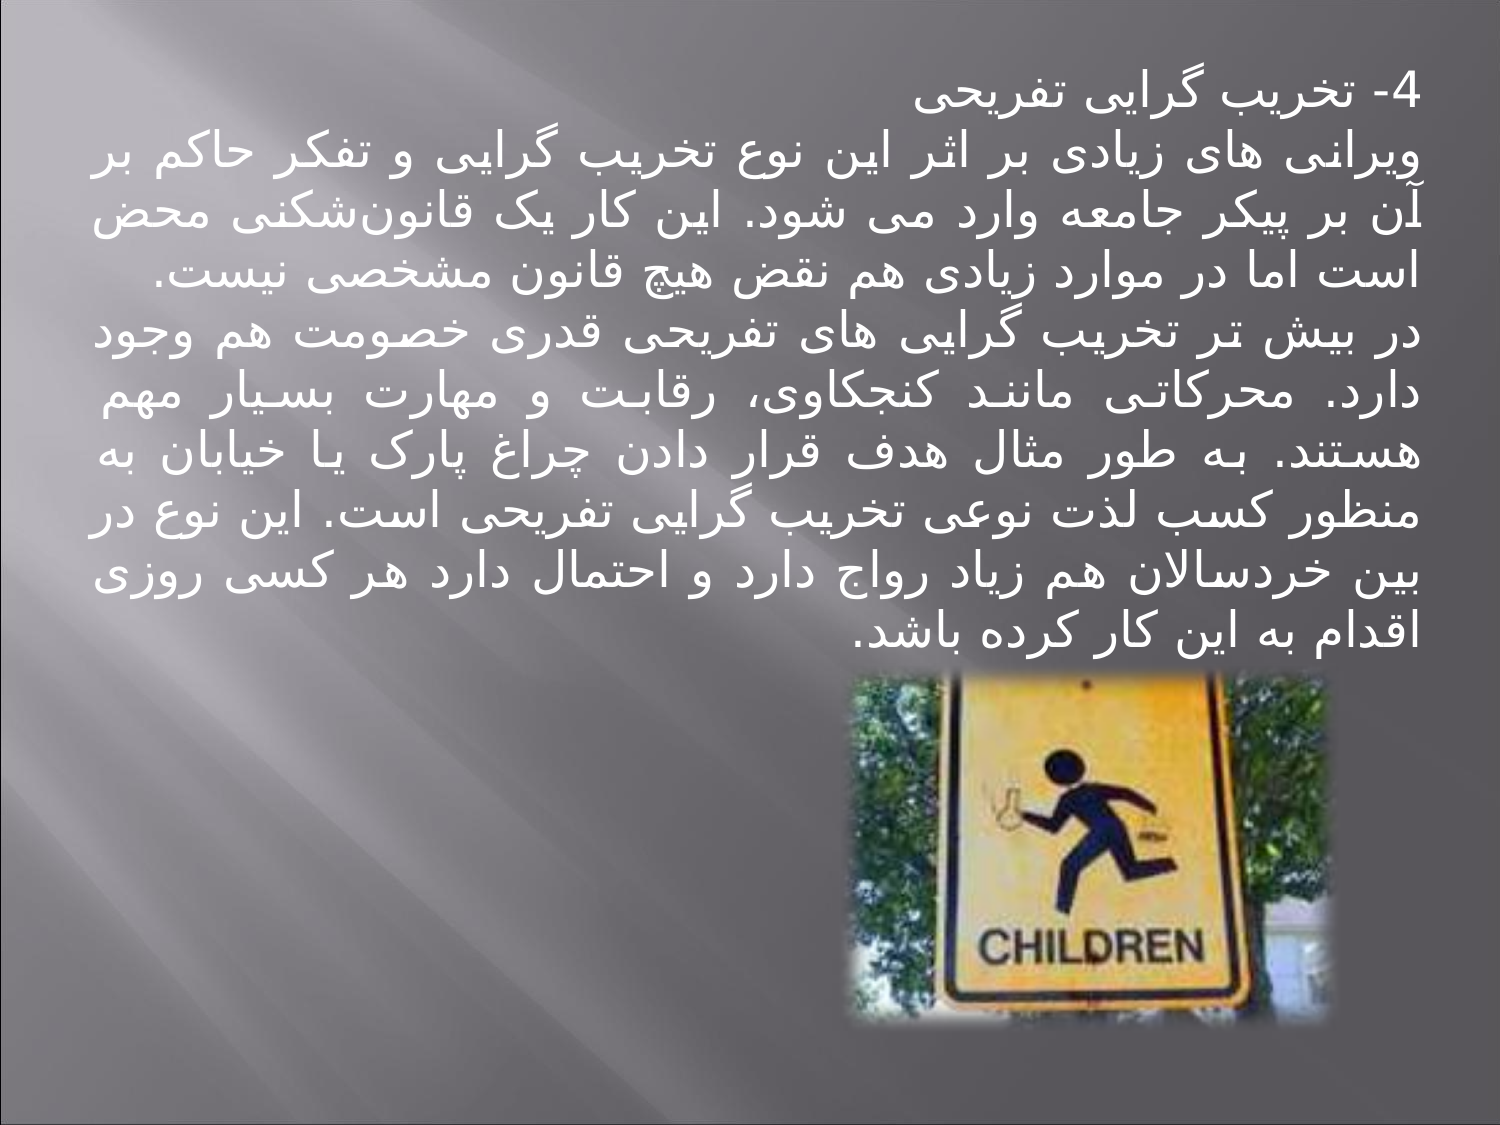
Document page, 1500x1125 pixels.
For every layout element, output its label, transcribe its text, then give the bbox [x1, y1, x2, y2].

text_box 4- تخریب گرایی تفریحی ویرانی های زیادی بر اثر این نوع تخریب گرایی و تفکر حاکم بر آن بر پیکر جامعه وارد می شود. این کار یک قانون‌شکنی محض است اما در موارد زیادی هم نقض هیچ قانون مشخصی نیست. در بیش تر تخریب گرایی های تفریحی قدری خصومت هم وجود دارد. محرکاتی مانند کنجکاوی، رقابت و مهارت بسیار مهم هستند. به طور مثال هدف قرار دادن چراغ پارک یا خیابان به منظور کسب لذت نوعی تخریب گرایی تفریحی است. این نوع در بین خردسالان هم زیاد رواج دارد و احتمال دارد هر کسی روزی اقدام به این کار کرده باشد. [74, 49, 1438, 710]
picture [0, 0, 1500, 1125]
